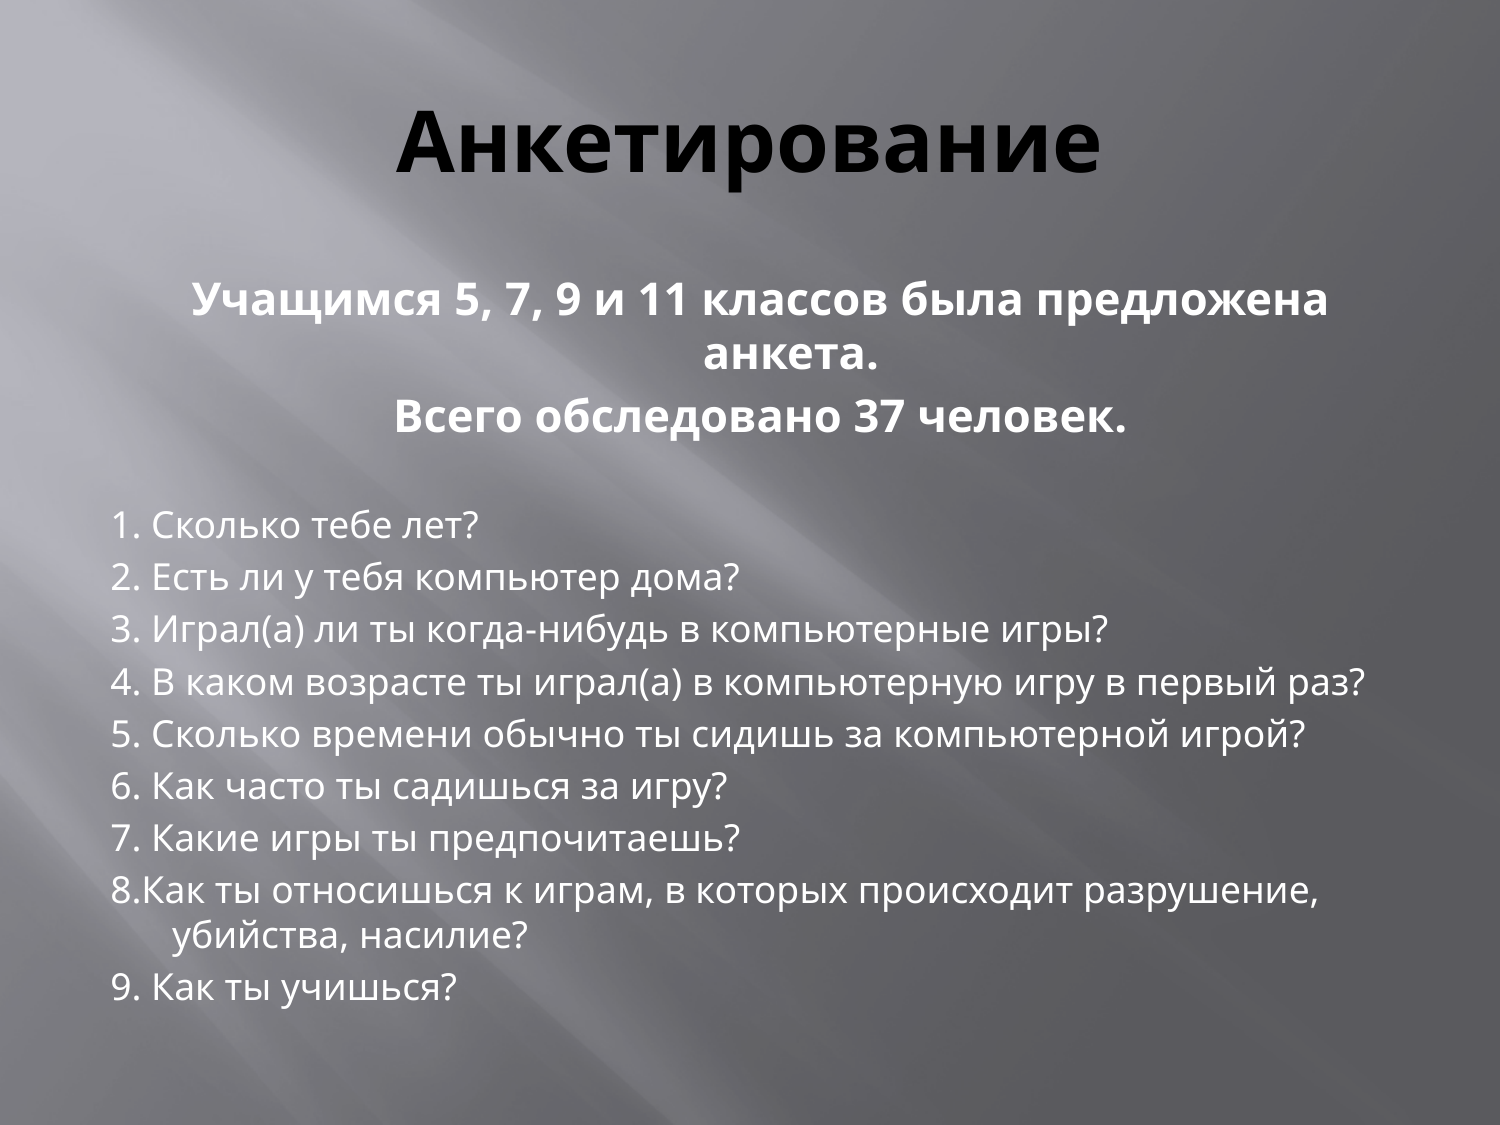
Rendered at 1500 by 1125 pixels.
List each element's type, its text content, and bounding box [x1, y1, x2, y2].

title Анкетирование [75, 45, 1425, 233]
list Учащимся 5, 7, 9 и 11 классов была предложена анкета. Всего обследовано 37 человек. 1. Сколько тебе лет? 2. Есть ли у тебя компьютер дома? 3. Играл(а) ли ты когда-нибудь в компьютерные игры? 4. В каком возрасте ты играл(а) в компьютерную игру в первый раз? 5. Сколько времени обычно ты сидишь за компьютерной игрой? 6. Как часто ты садишься за игру? 7. Какие игры ты предпочитаешь? 8.Как ты относишься к играм, в которых происходит разрушение, убийства, насилие? 9. Как ты учишься? [75, 262, 1425, 1035]
